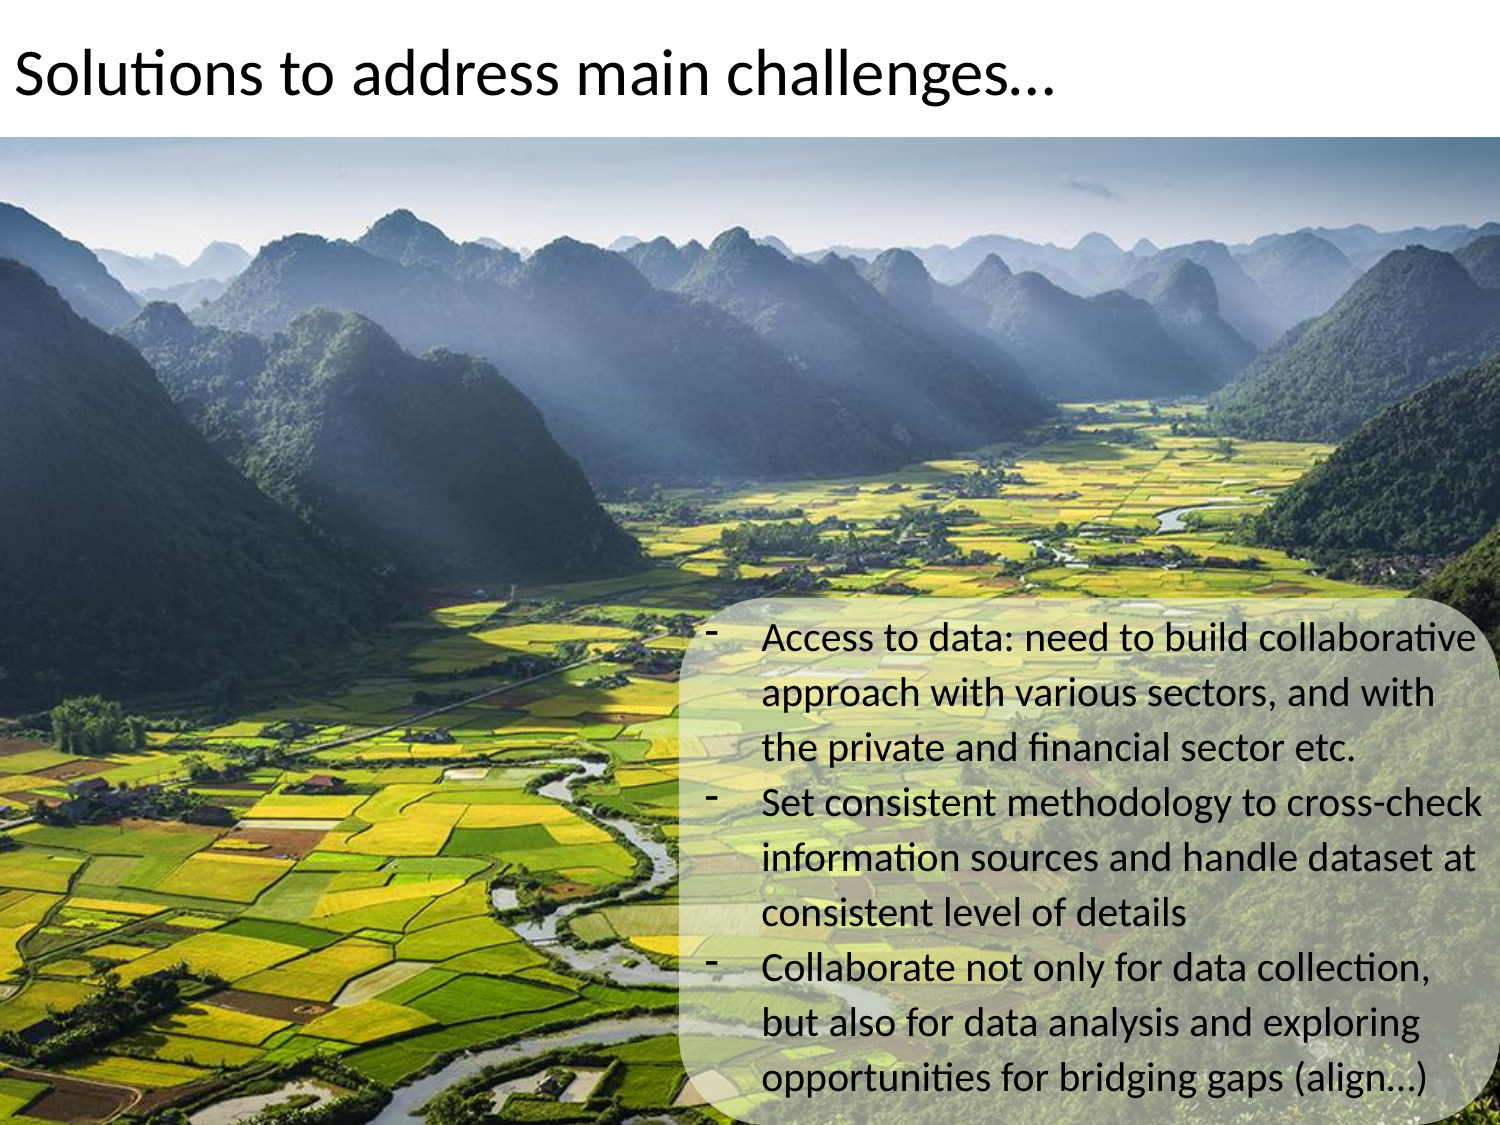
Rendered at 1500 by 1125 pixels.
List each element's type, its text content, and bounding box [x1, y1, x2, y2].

title Solutions to address main challenges… [0, 0, 1500, 136]
picture [0, 136, 1500, 1125]
